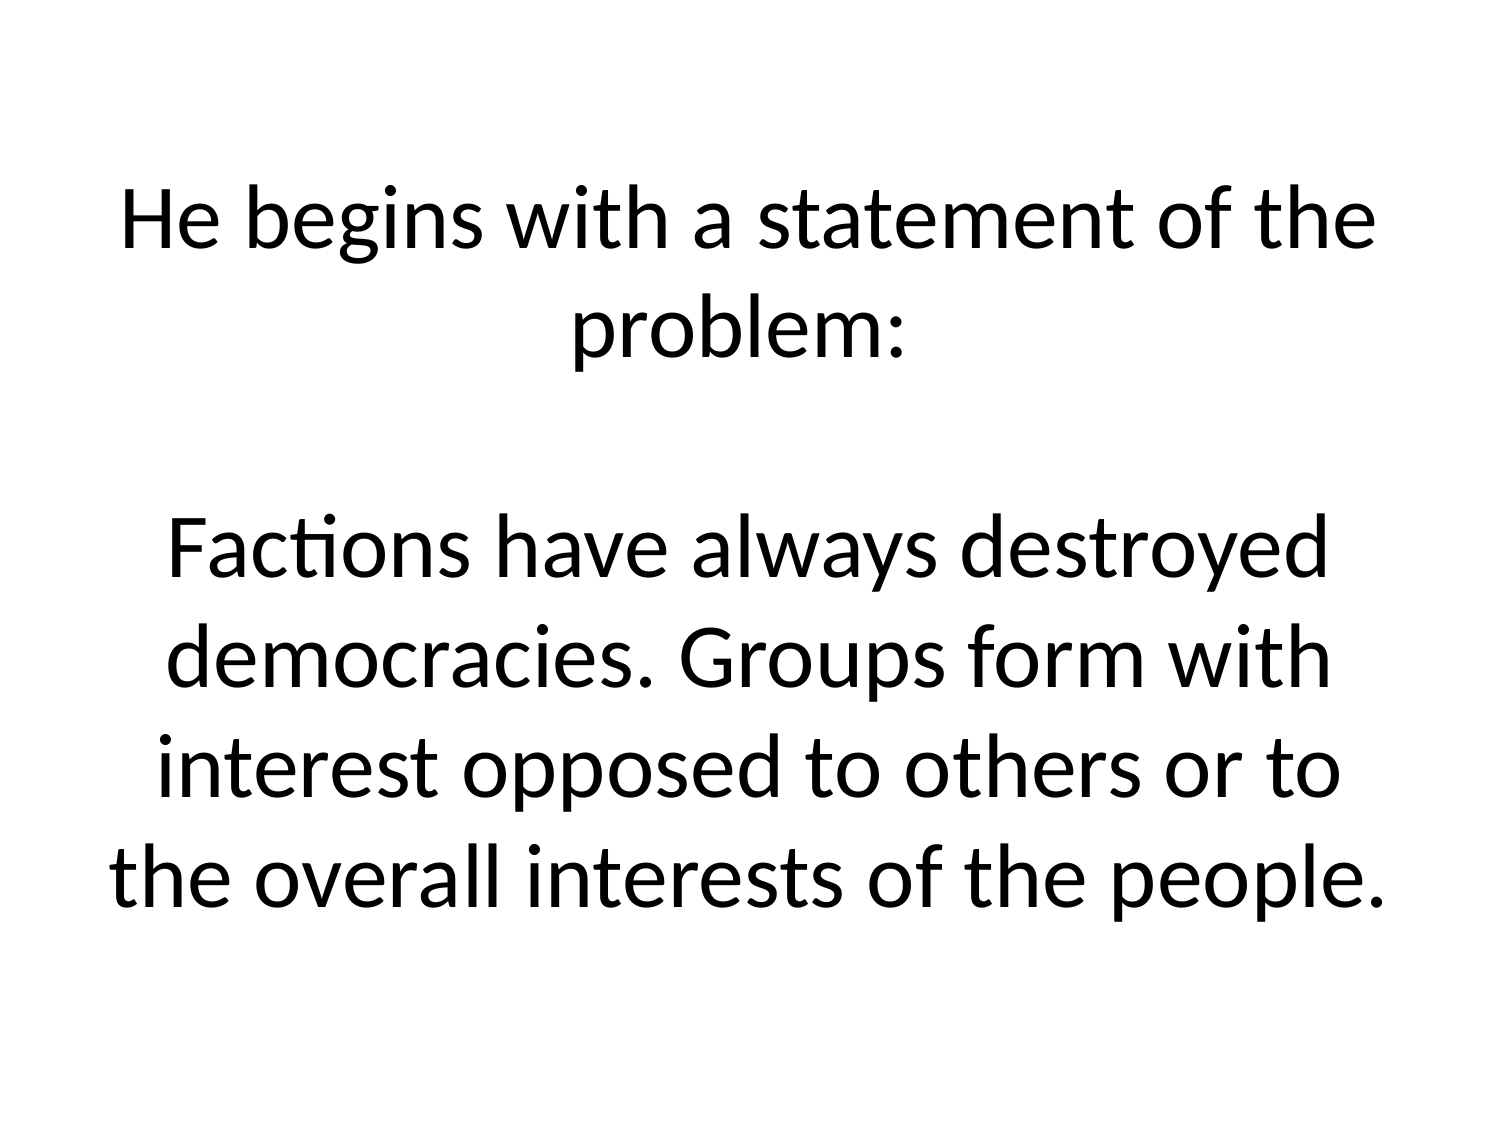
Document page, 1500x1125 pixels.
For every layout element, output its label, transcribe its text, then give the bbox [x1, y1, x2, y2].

title He begins with a statement of the problem: Factions have always destroyed democracies. Groups form with interest opposed to others or to the overall interests of the people. [74, 44, 1426, 1038]
